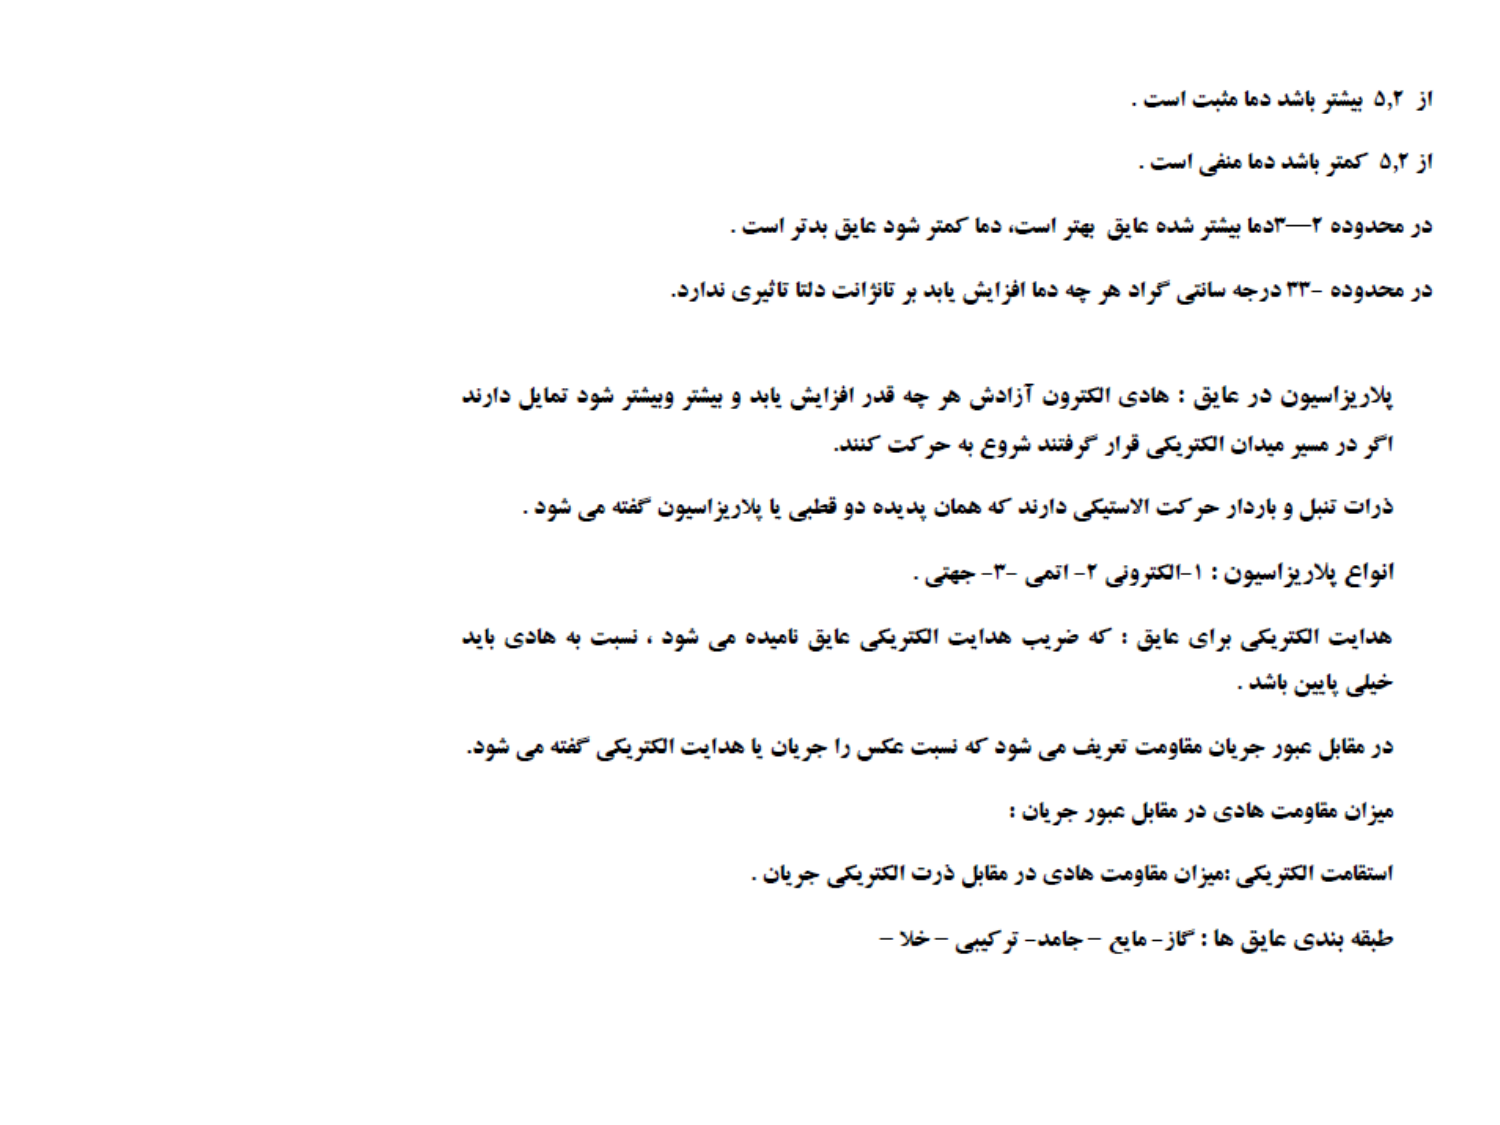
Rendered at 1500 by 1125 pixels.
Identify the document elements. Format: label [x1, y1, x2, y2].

picture [548, 77, 1442, 329]
picture [442, 373, 1404, 963]
